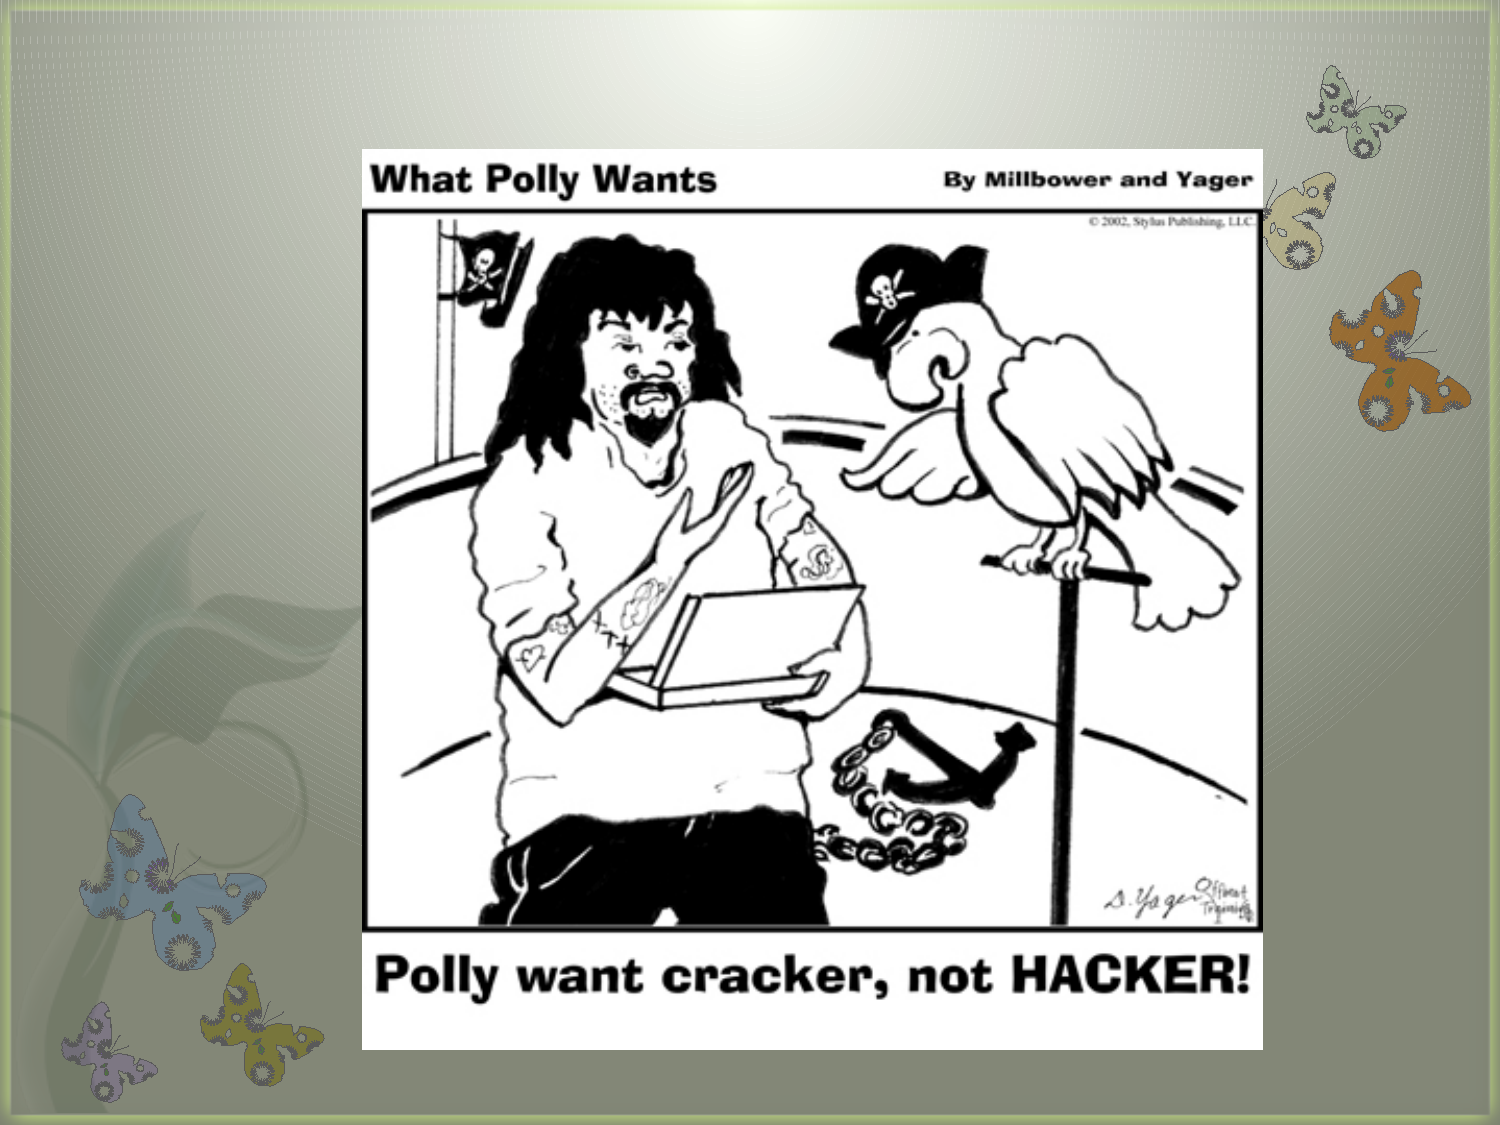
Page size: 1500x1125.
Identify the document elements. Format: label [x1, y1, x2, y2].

picture [0, 149, 1263, 1113]
